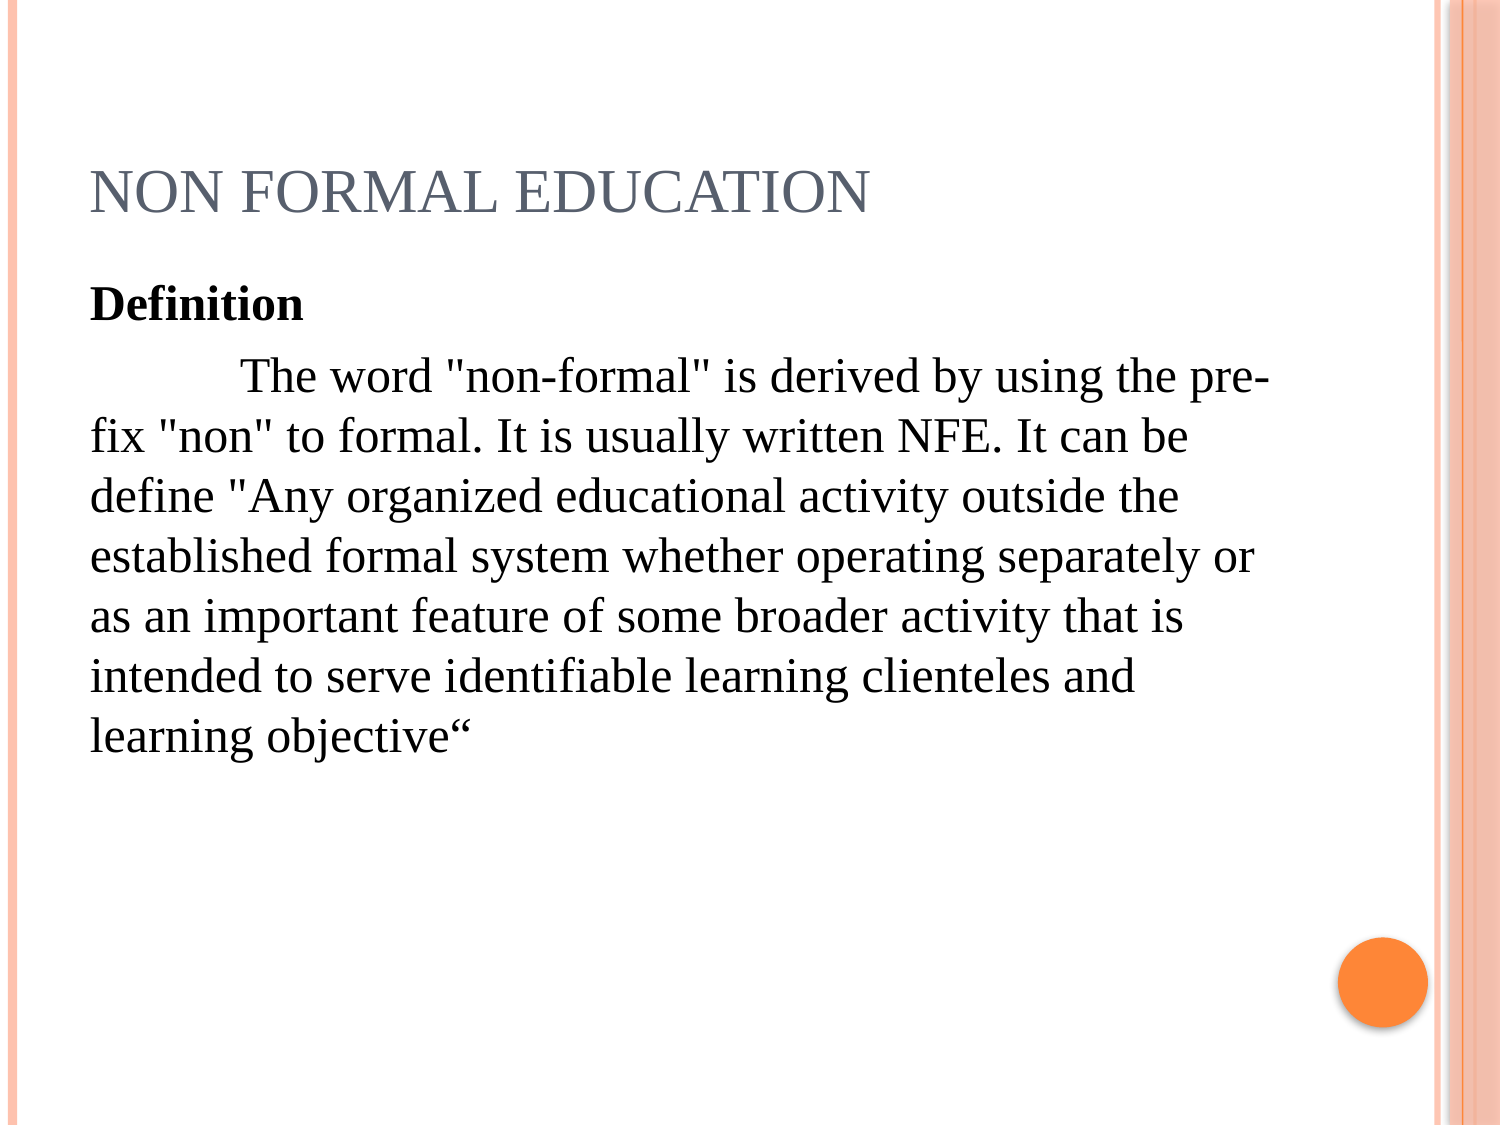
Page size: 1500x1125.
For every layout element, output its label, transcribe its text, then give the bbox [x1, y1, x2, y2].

list Definition The word "non-formal" is derived by using the pre-fix "non" to formal. It is usually written NFE. It can be define "Any organized educational activity outside the established formal system whether operating separately or as an important feature of some broader activity that is intended to serve identifiable learning clienteles and learning objective“ [75, 262, 1300, 1062]
title Non Formal Education [75, 45, 1300, 233]
